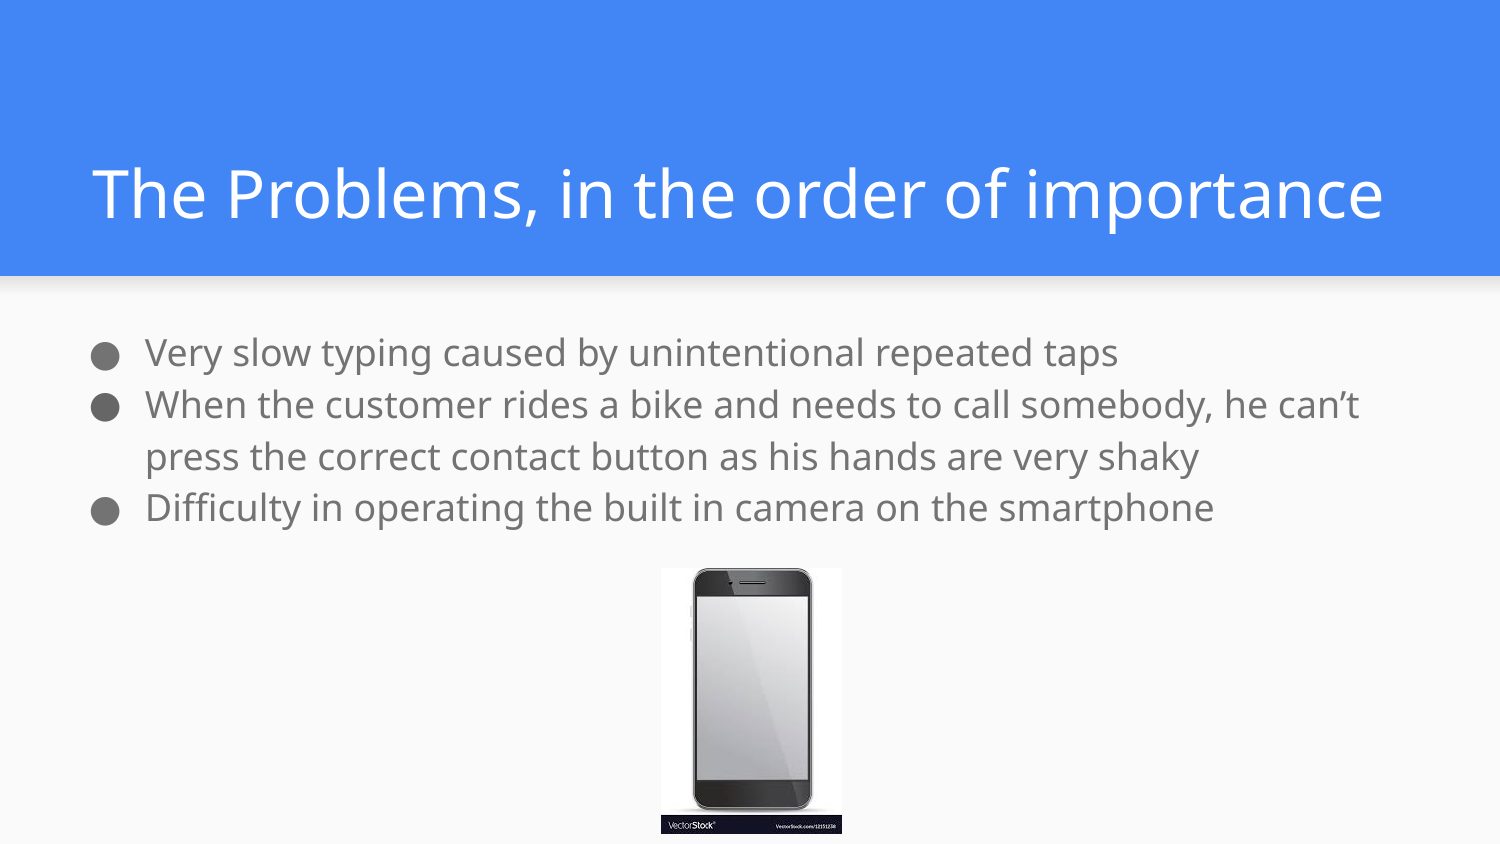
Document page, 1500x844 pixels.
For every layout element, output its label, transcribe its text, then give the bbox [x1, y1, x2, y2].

list Very slow typing caused by unintentional repeated taps When the customer rides a bike and needs to call somebody, he can’t press the correct contact button as his hands are very shaky Difficulty in operating the built in camera on the smartphone [55, 307, 1404, 752]
picture [661, 568, 842, 834]
title The Problems, in the order of importance [77, 121, 1427, 248]
